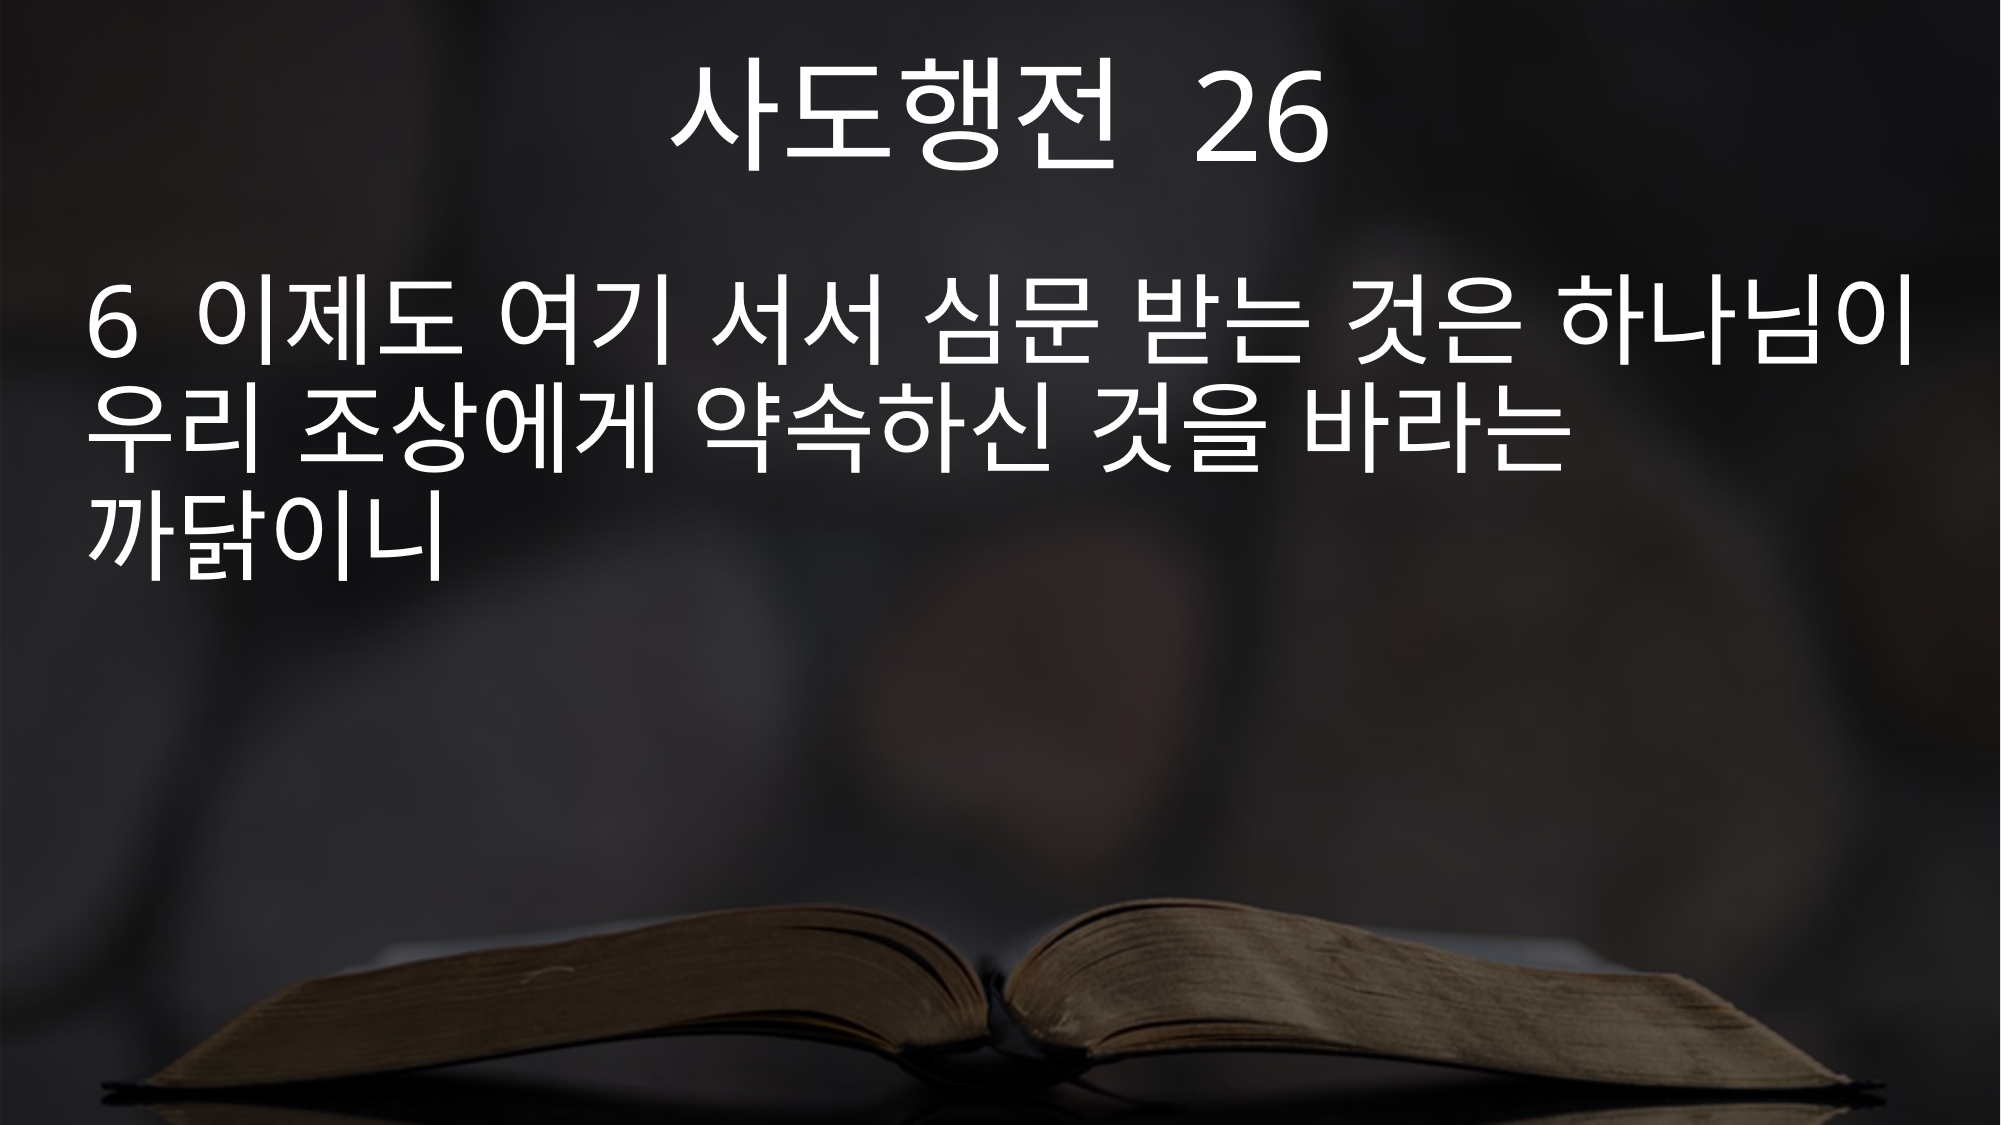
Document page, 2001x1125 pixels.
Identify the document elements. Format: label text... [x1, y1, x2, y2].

list 6 이제도 여기 서서 심문 받는 것은 하나님이 우리 조상에게 약속하신 것을 바라는 까닭이니 [69, 263, 1953, 423]
picture [0, 0, 2001, 1125]
footer 사도행전 26 [0, 32, 2000, 192]
